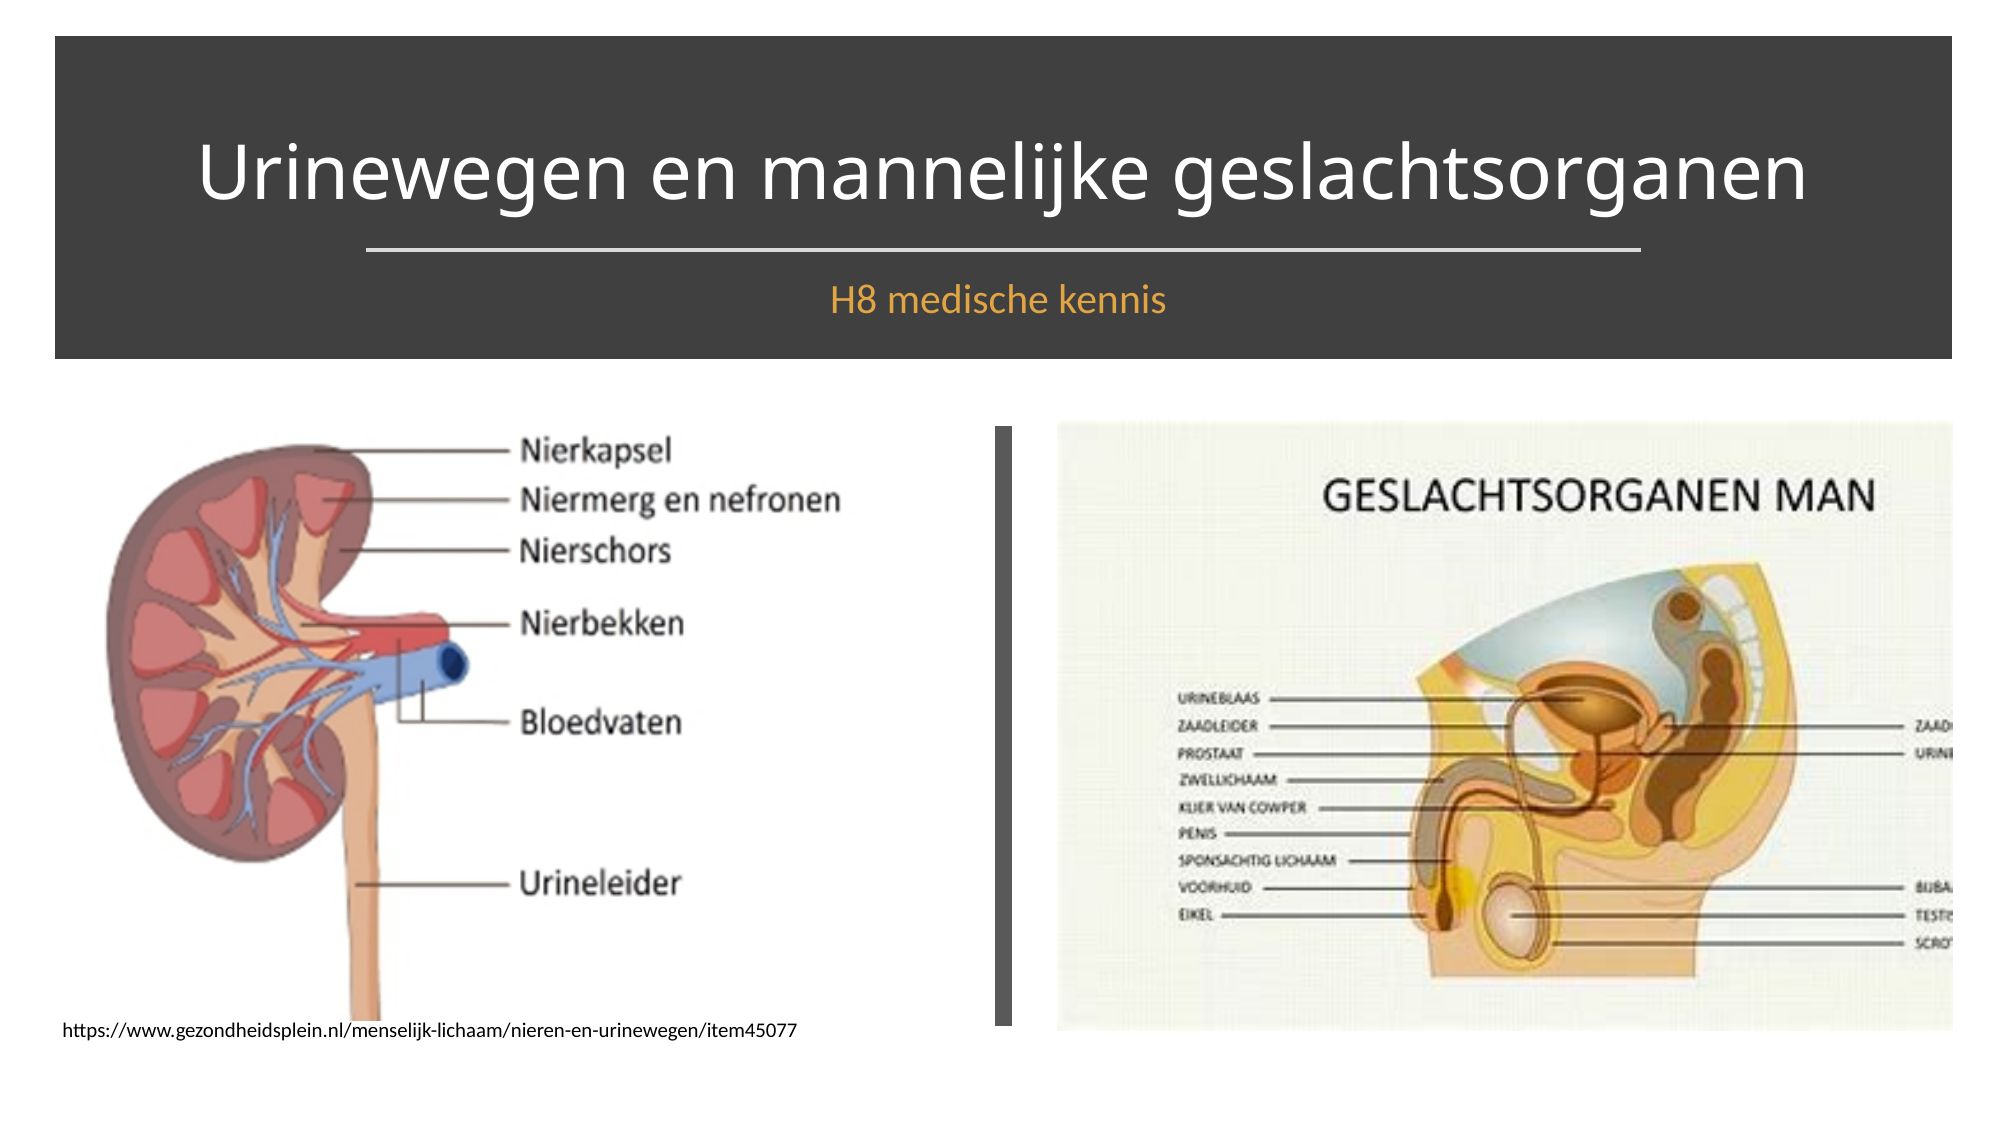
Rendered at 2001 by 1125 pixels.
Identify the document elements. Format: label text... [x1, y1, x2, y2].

title Urinewegen en mannelijke geslachtsorganen [89, 71, 1917, 224]
picture [89, 394, 857, 1021]
text_box [64, 45, 1942, 350]
subtitle H8 medische kennis [253, 269, 1754, 339]
picture [1057, 420, 1953, 1032]
text_box https://www.gezondheidsplein.nl/menselijk-lichaam/nieren-en-urinewegen/item45077 [47, 959, 975, 1050]
